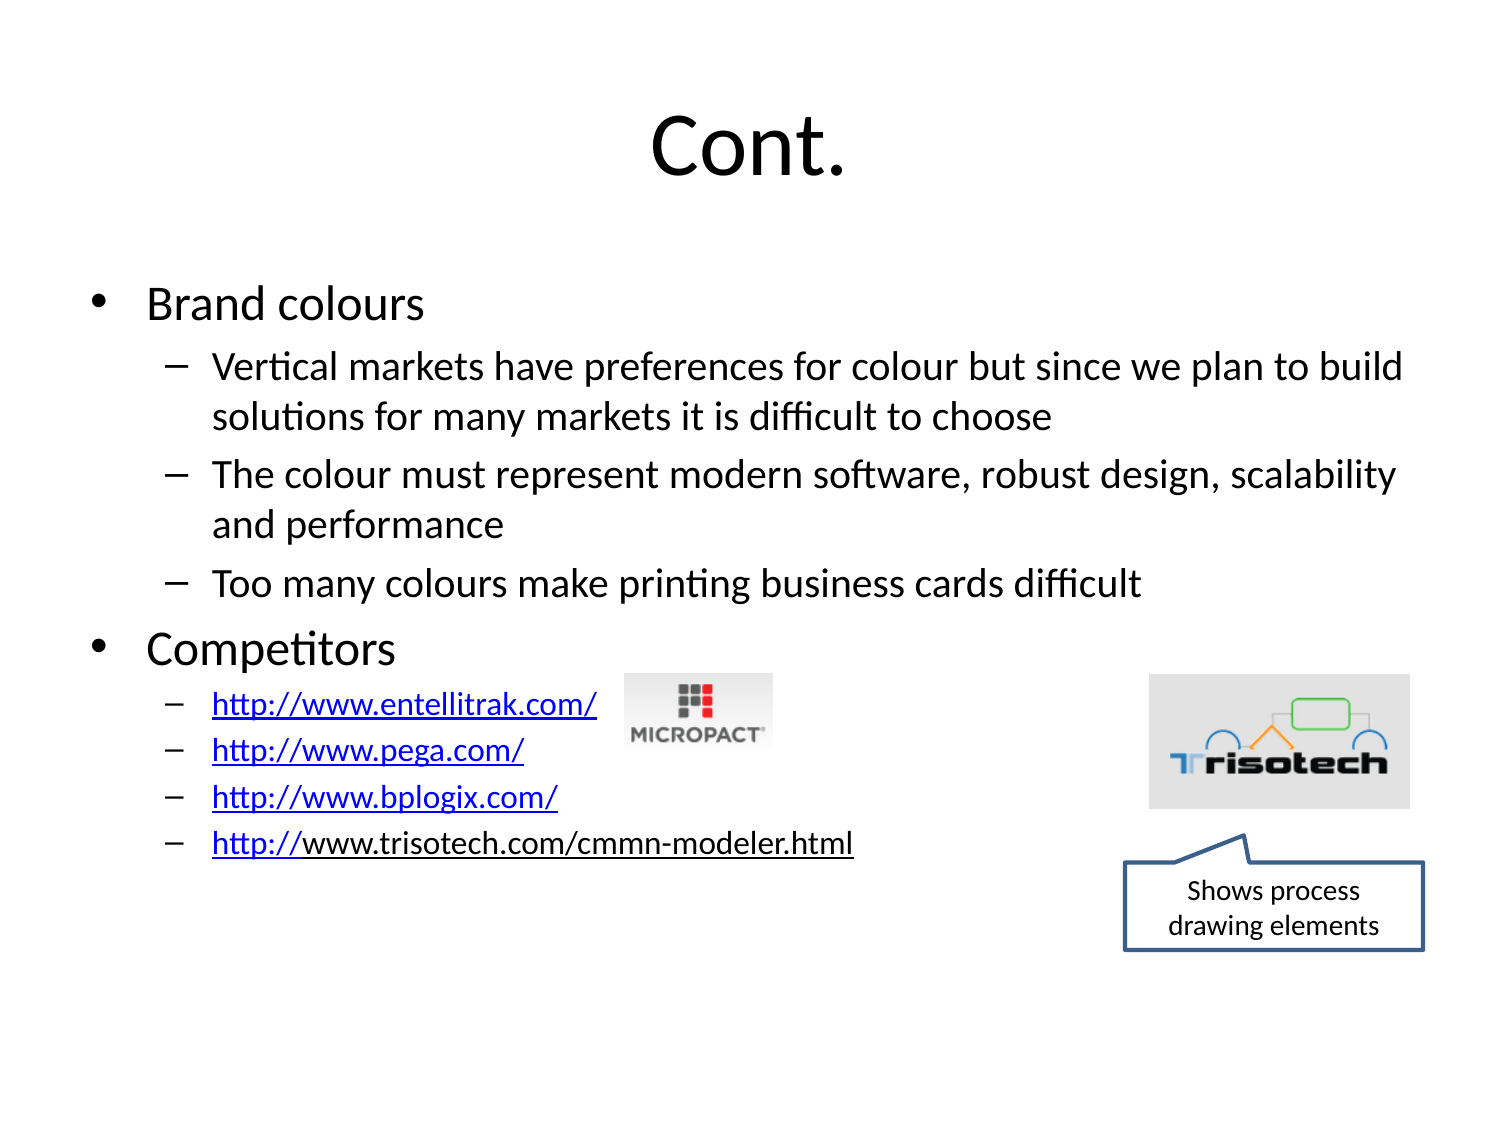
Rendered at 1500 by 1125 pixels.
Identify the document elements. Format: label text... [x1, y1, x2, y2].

text_box Shows process drawing elements [1122, 833, 1426, 953]
list Brand colours Vertical markets have preferences for colour but since we plan to build solutions for many markets it is difficult to choose The colour must represent modern software, robust design, scalability and performance Too many colours make printing business cards difficult Competitors http://www.entellitrak.com/ http://www.pega.com/ http://www.bplogix.com/ http://www.trisotech.com/cmmn-modeler.html [75, 262, 1425, 1005]
picture [1149, 674, 1411, 810]
title Cont. [75, 45, 1425, 233]
picture [624, 673, 773, 750]
